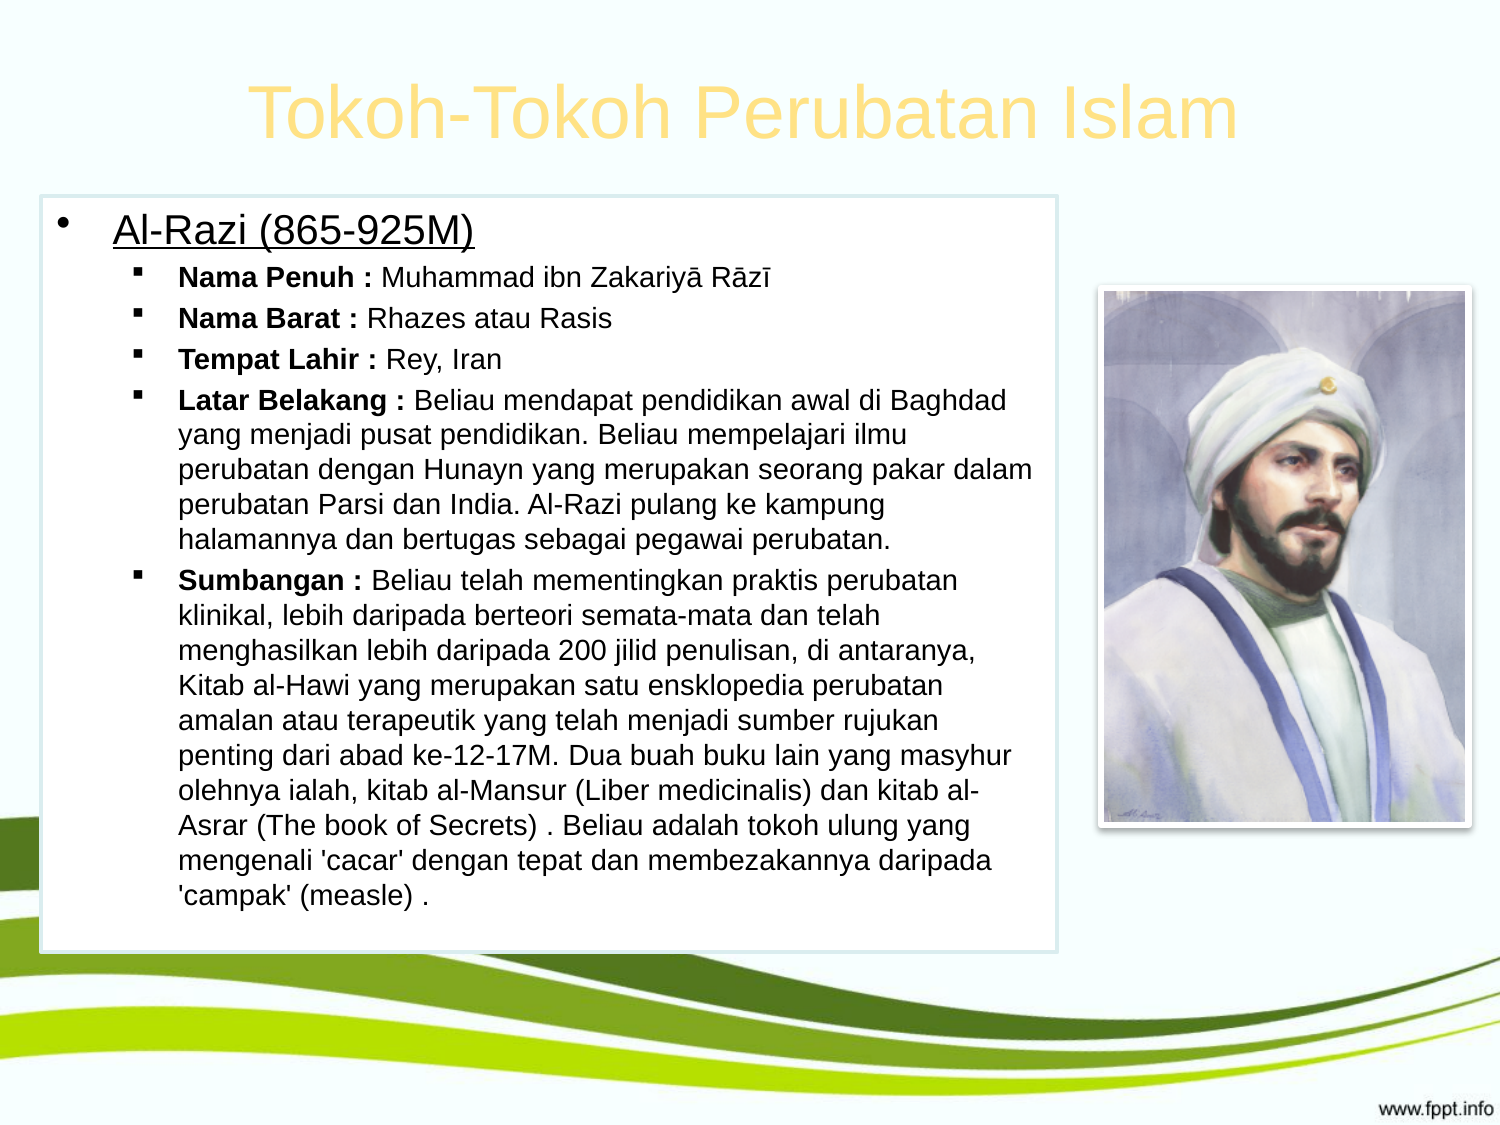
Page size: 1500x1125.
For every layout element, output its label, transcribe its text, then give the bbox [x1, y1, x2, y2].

title Tokoh-Tokoh Perubatan Islam [41, 45, 1447, 173]
picture [0, 0, 1500, 1125]
list Al-Razi (865-925M) Nama Penuh : Muhammad ibn Zakariyā Rāzī Nama Barat : Rhazes atau Rasis Tempat Lahir : Rey, Iran Latar Belakang : Beliau mendapat pendidikan awal di Baghdad yang menjadi pusat pendidikan. Beliau mempelajari ilmu perubatan dengan Hunayn yang merupakan seorang pakar dalam perubatan Parsi dan India. Al-Razi pulang ke kampung halamannya dan bertugas sebagai pegawai perubatan. Sumbangan : Beliau telah mementingkan praktis perubatan klinikal, lebih daripada berteori semata-mata dan telah menghasilkan lebih daripada 200 jilid penulisan, di antaranya, Kitab al-Hawi yang merupakan satu ensklopedia perubatan amalan atau terapeutik yang telah menjadi sumber rujukan penting dari abad ke-12-17M. Dua buah buku lain yang masyhur olehnya ialah, kitab al-Mansur (Liber medicinalis) dan kitab al-Asrar (The book of Secrets) . Beliau adalah tokoh ulung yang mengenali 'cacar' dengan tepat dan membezakannya daripada 'campak' (measle) . [39, 194, 1059, 954]
